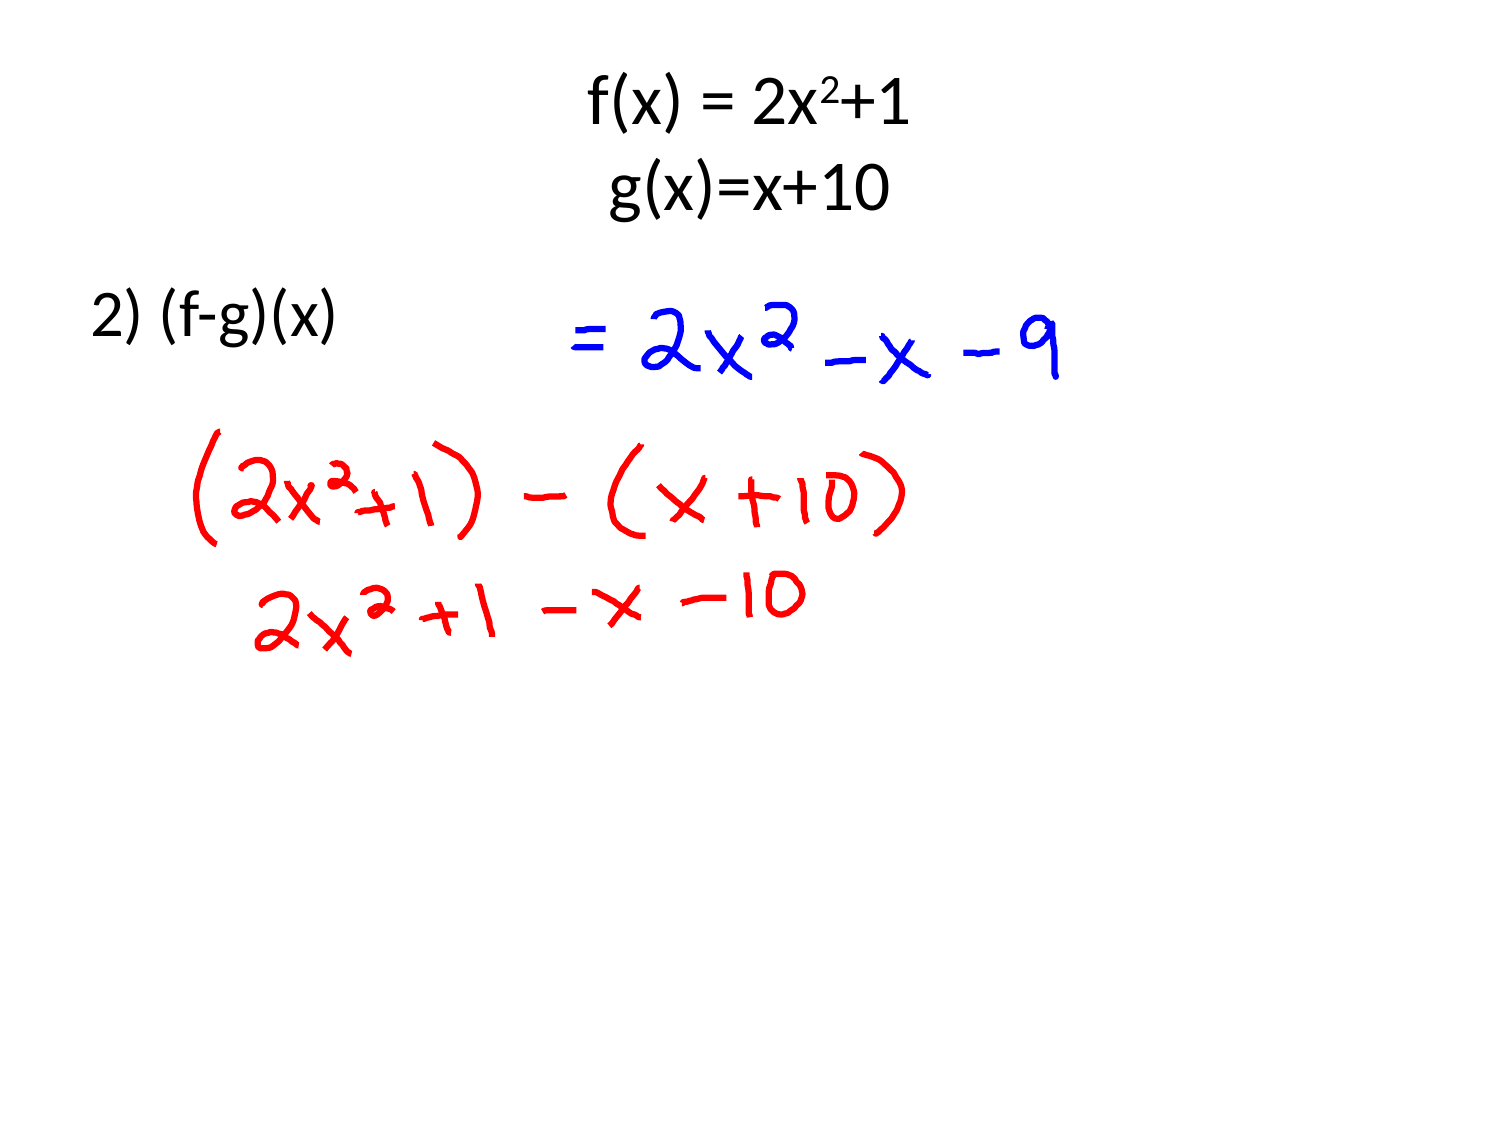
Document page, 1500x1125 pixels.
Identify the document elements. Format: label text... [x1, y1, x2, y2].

list 2) (f-g)(x) [75, 262, 1425, 1005]
title f(x) = 2x2+1 g(x)=x+10 [75, 45, 1425, 233]
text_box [195, 304, 1056, 655]
